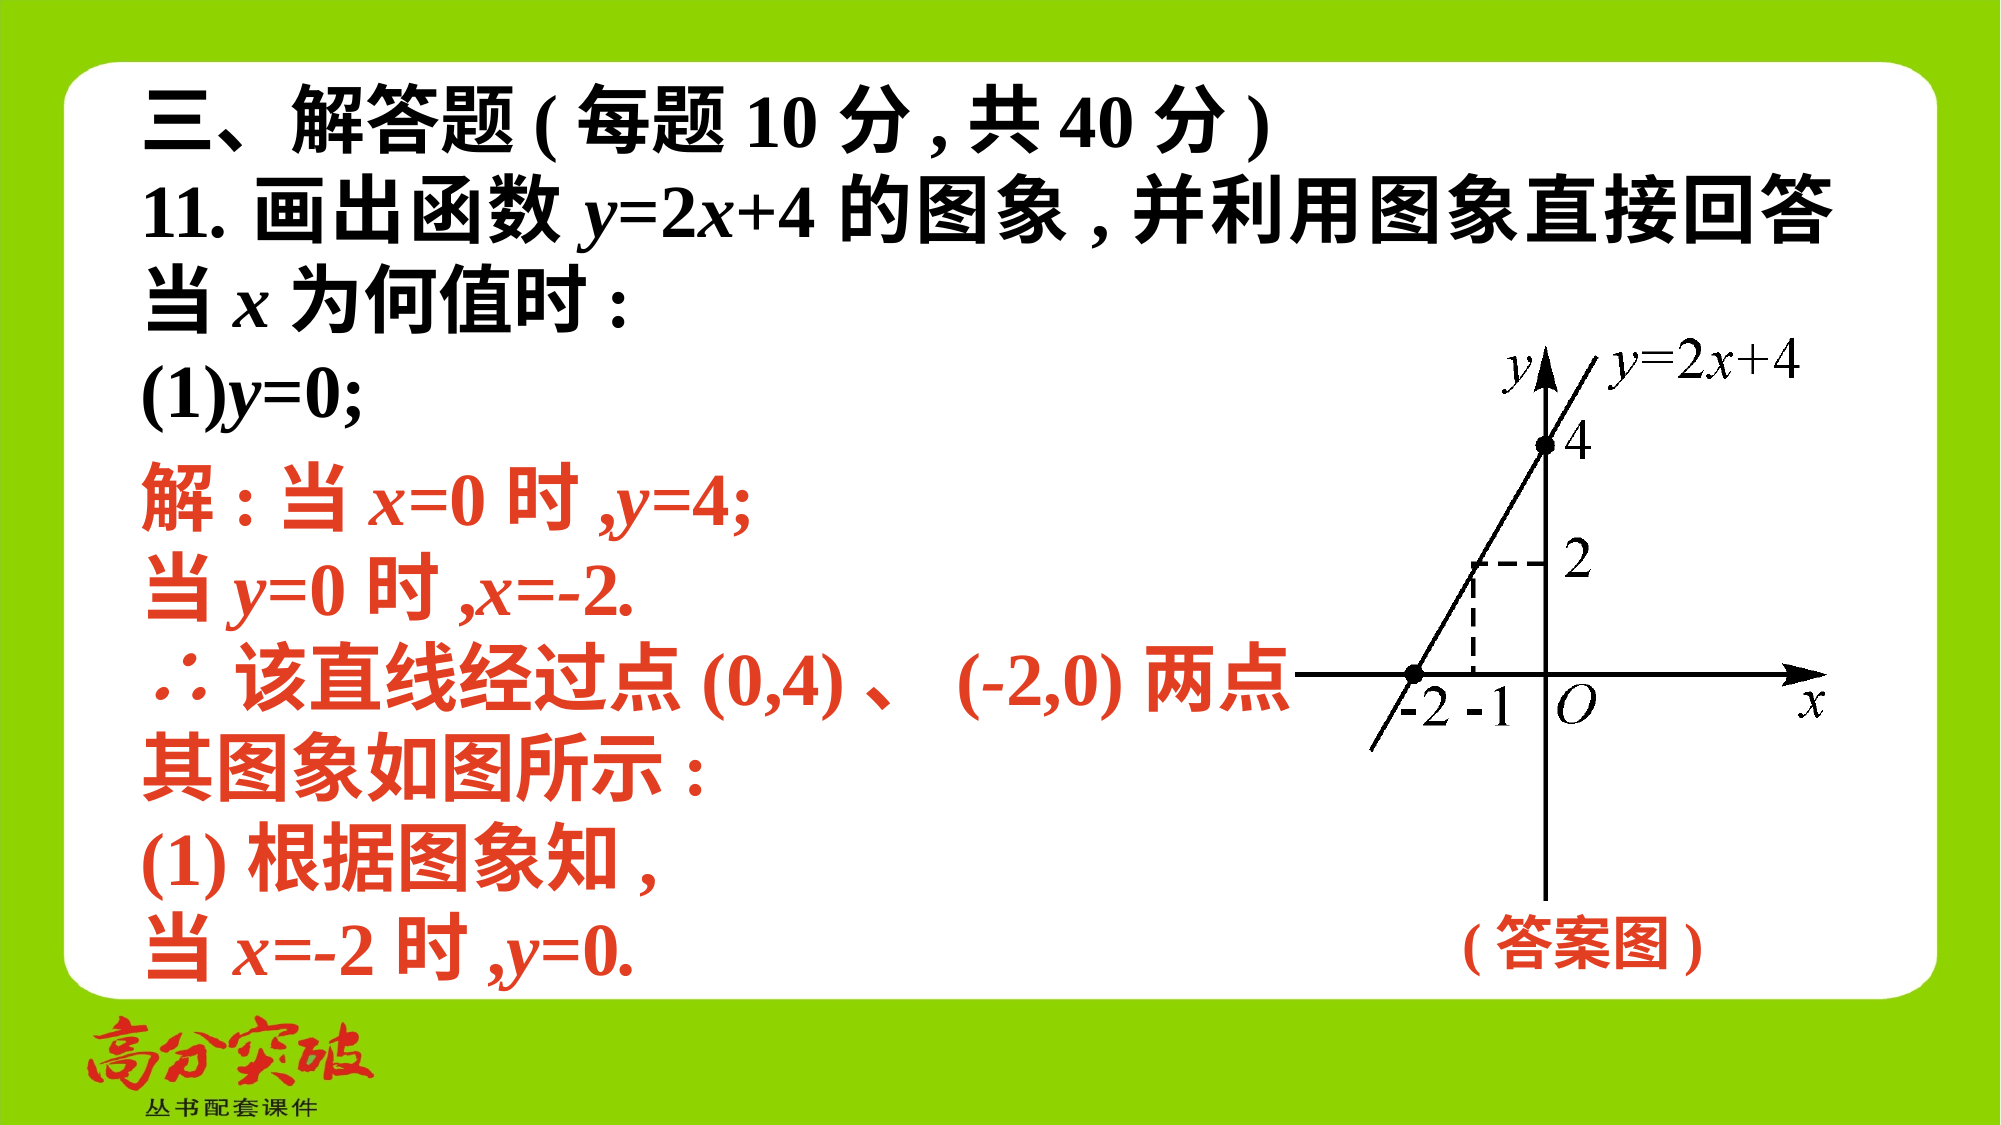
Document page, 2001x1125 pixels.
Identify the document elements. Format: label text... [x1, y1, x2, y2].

picture [0, 0, 2001, 1125]
text_box 解:当x=0时,y=4; 当y=0时,x=-2. ∴该直线经过点(0,4)、(-2,0)两点, 其图象如图所示: (1)根据图象知, 当x=-2时,y=0. [125, 443, 1367, 999]
text_box 三、解答题(每题10分,共40分) 11.画出函数y=2x+4的图象,并利用图象直接回答当x为何值时: (1)y=0; [125, 64, 1851, 440]
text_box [1295, 337, 1827, 985]
